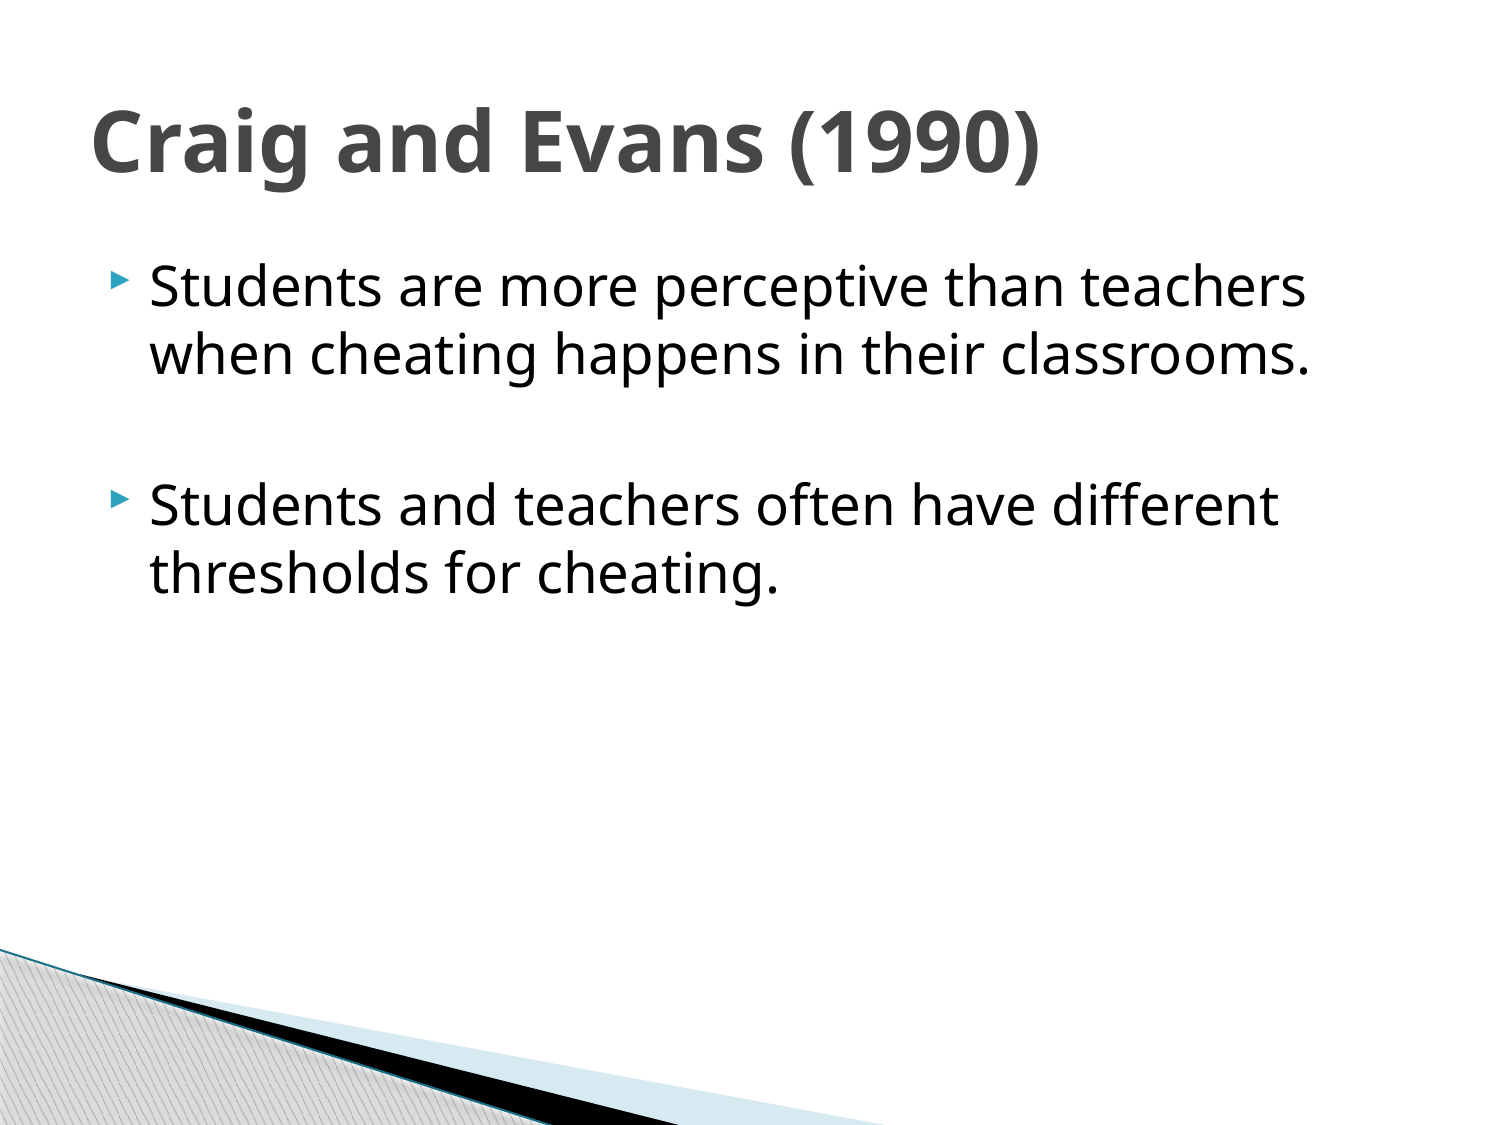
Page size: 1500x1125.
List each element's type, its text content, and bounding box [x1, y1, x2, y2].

title Craig and Evans (1990) [75, 45, 1425, 233]
list Students are more perceptive than teachers when cheating happens in their classrooms. Students and teachers often have different thresholds for cheating. [75, 243, 1425, 986]
